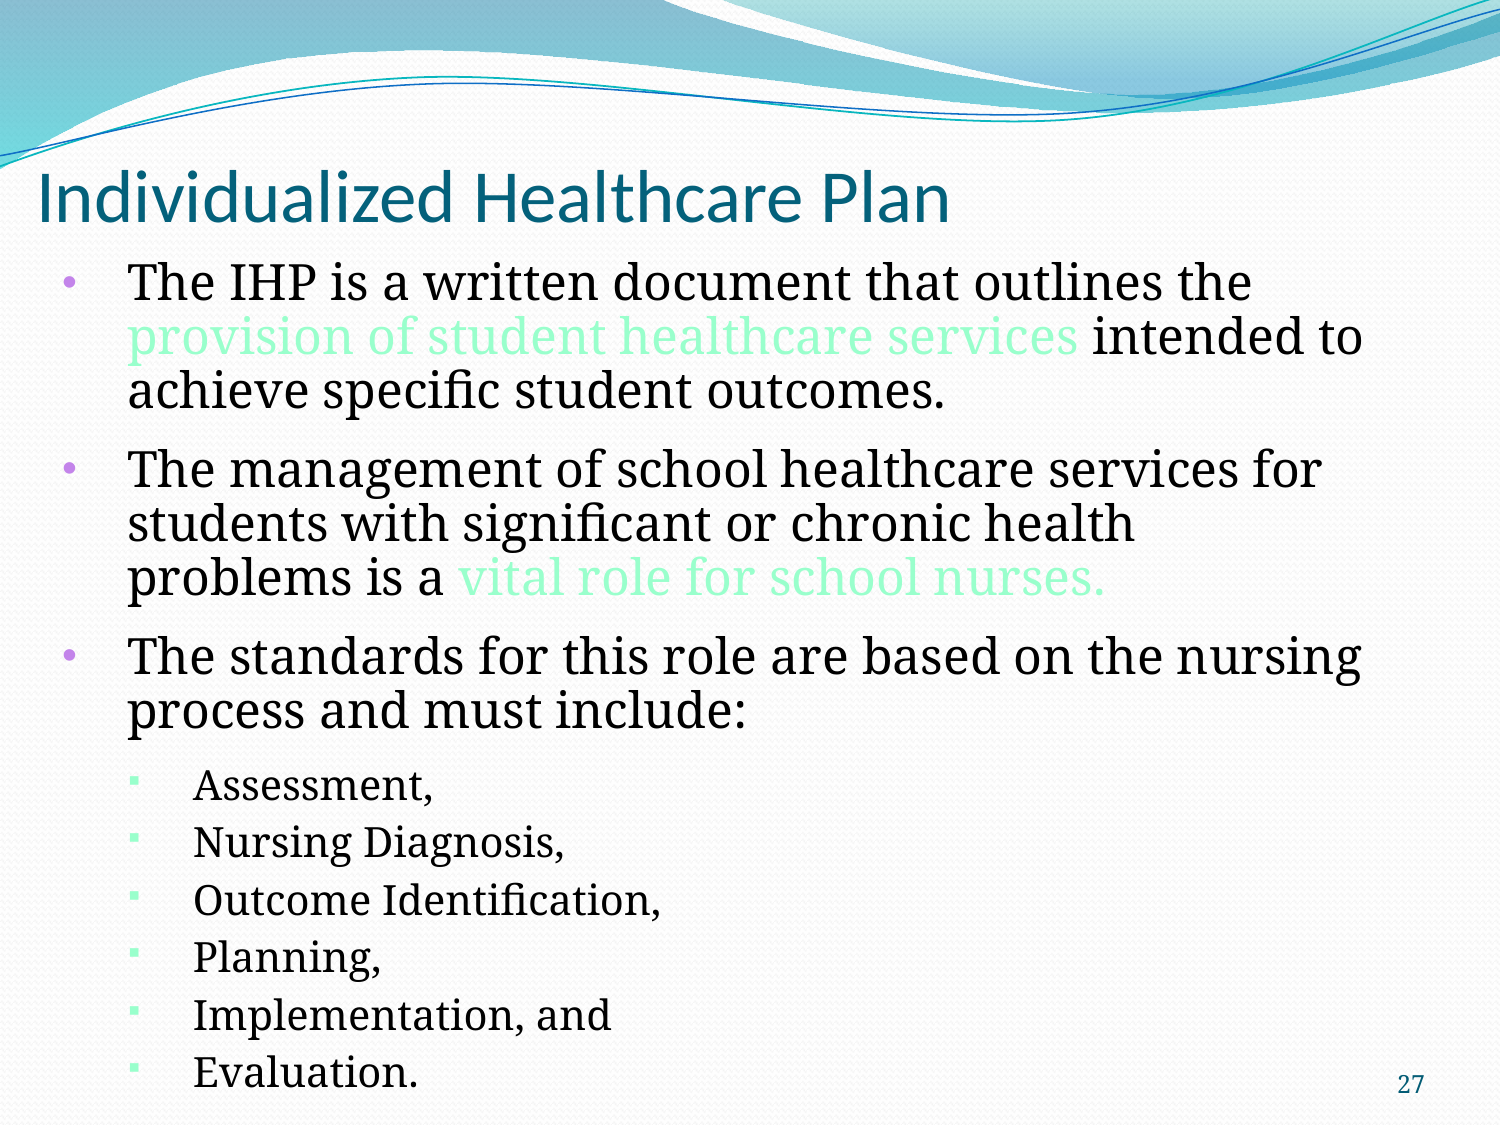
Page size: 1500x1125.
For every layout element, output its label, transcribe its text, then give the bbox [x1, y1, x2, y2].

list The IHP is a written document that outlines the provision of student healthcare services intended to achieve specific student outcomes. The management of school healthcare services for students with significant or chronic health problems is a vital role for school nurses. The standards for this role are based on the nursing process and must include: Assessment, Nursing Diagnosis, Outcome Identification, Planning, Implementation, and Evaluation. [37, 249, 1388, 1125]
title Individualized Healthcare Plan [35, 87, 1263, 238]
slide_number 27 [1299, 1042, 1425, 1103]
